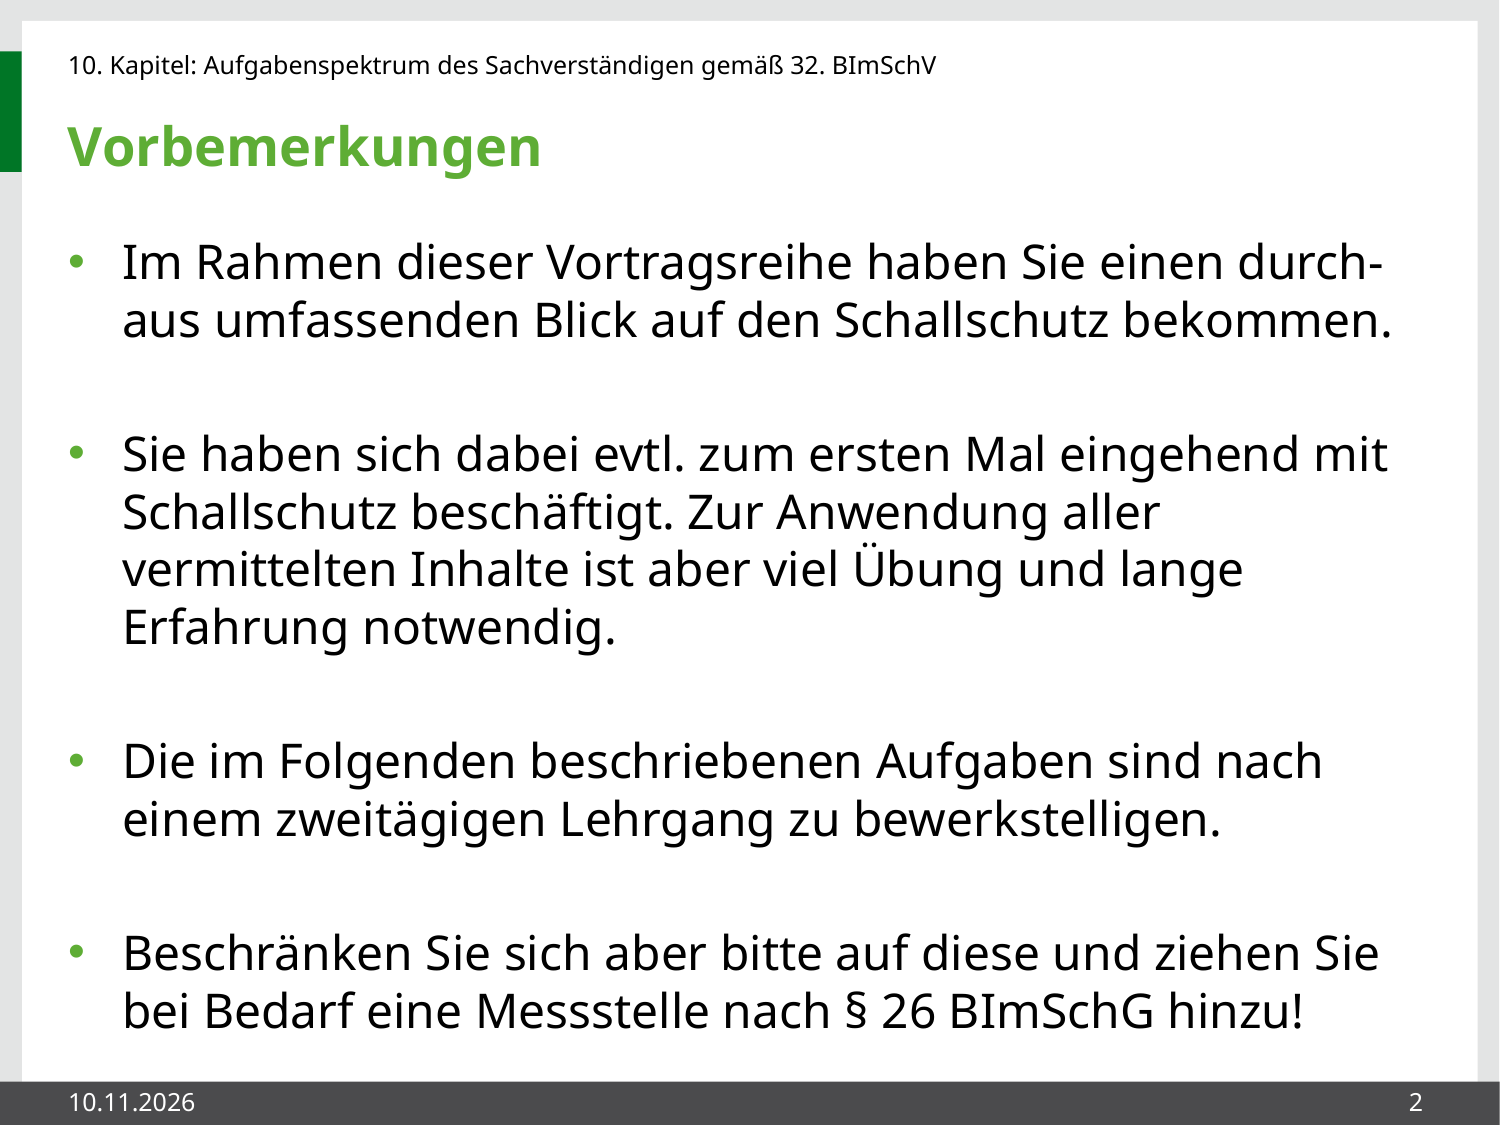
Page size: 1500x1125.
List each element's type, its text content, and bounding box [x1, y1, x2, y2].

slide_number 2 [1331, 1082, 1423, 1125]
title Vorbemerkungen [67, 77, 1427, 178]
list Im Rahmen dieser Vortragsreihe haben Sie einen durch-aus umfassenden Blick auf den Schallschutz bekommen. Sie haben sich dabei evtl. zum ersten Mal eingehend mit Schallschutz beschäftigt. Zur Anwendung aller vermittelten Inhalte ist aber viel Übung und lange Erfahrung notwendig. Die im Folgenden beschriebenen Aufgaben sind nach einem zweitägigen Lehrgang zu bewerkstelligen. Beschränken Sie sich aber bitte auf diese und ziehen Sie bei Bedarf eine Messstelle nach § 26 BImSchG hinzu! [68, 231, 1436, 1047]
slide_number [68, 1082, 231, 1125]
